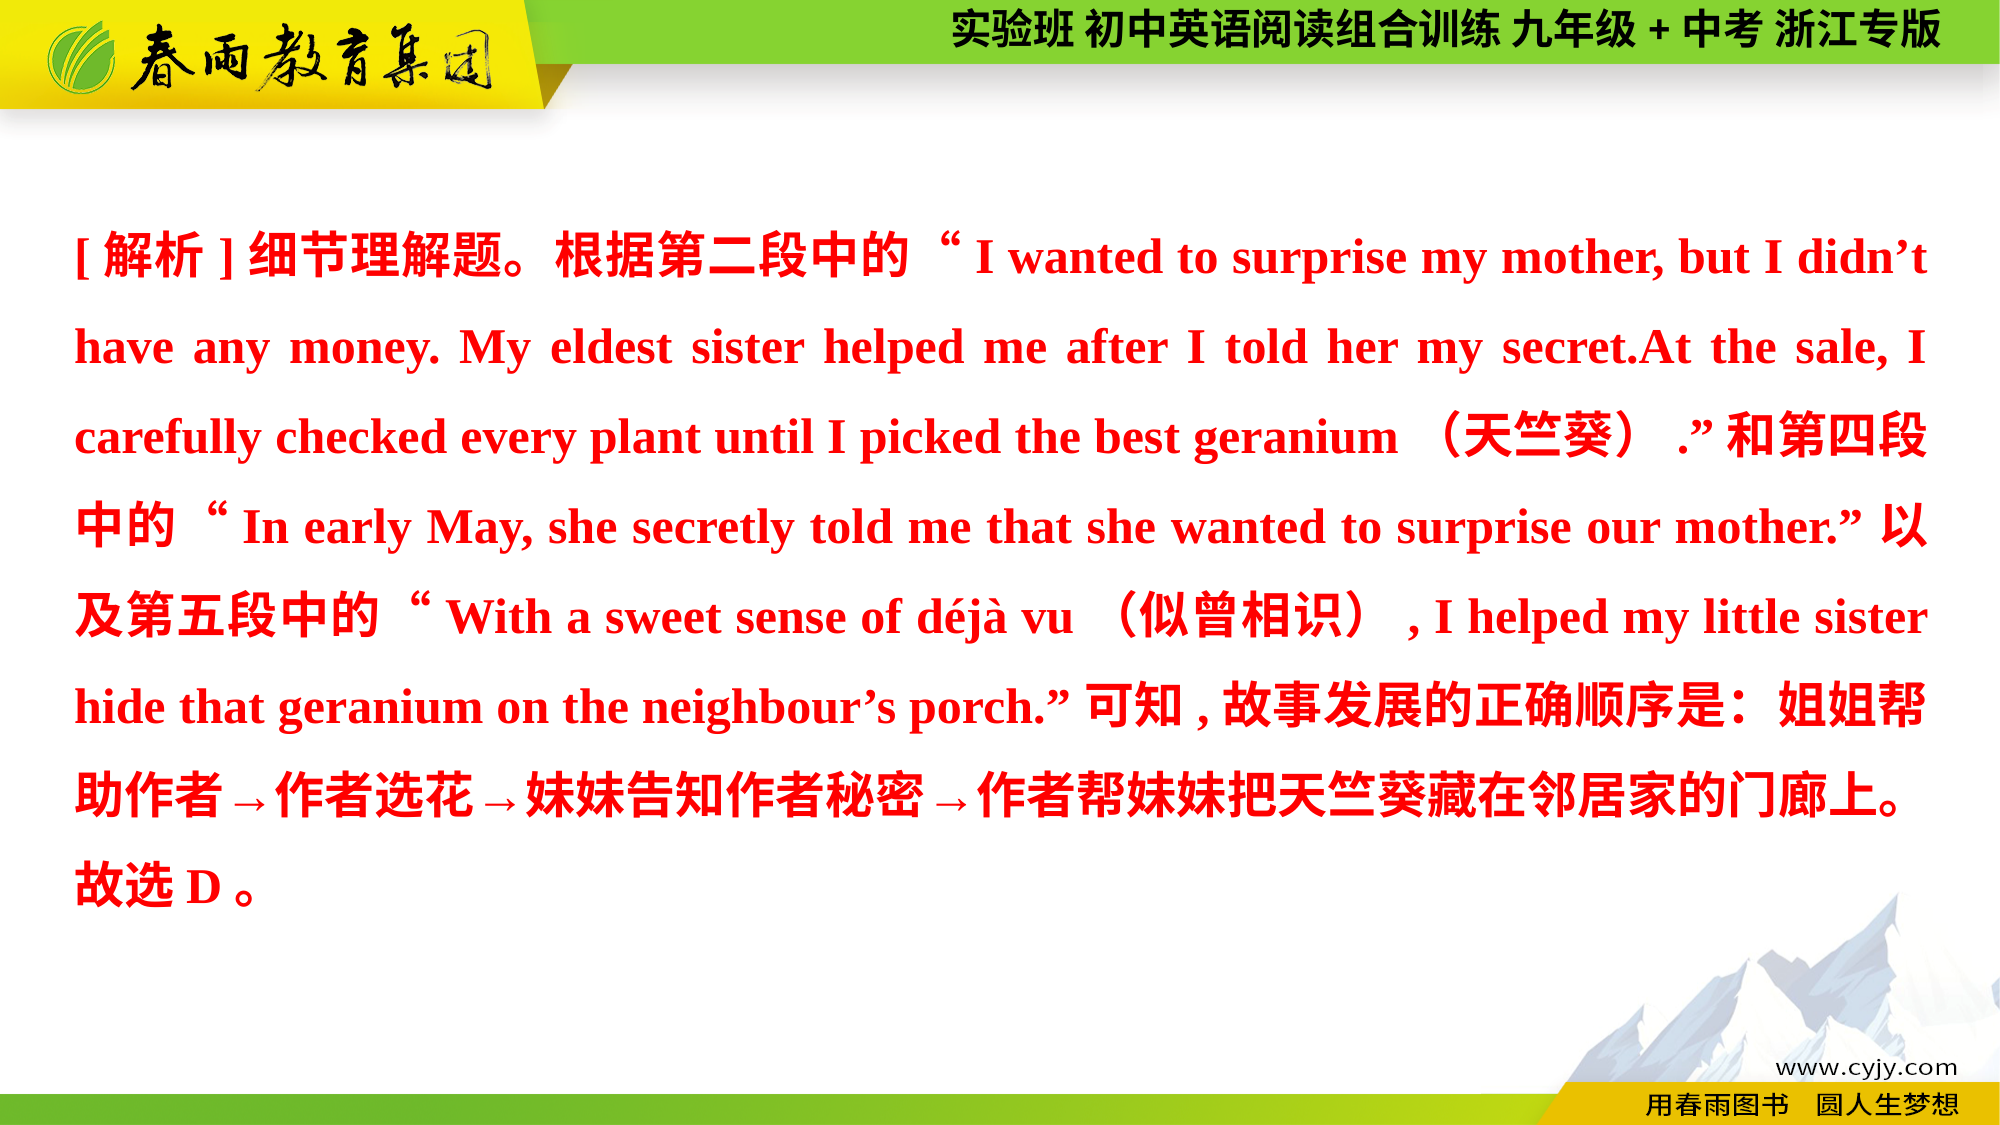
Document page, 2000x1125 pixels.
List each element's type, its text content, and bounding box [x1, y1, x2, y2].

picture [0, 0, 2000, 1125]
list [解析]细节理解题。根据第二段中的“I wanted to surprise my mother, but I didn’t have any money. My eldest sister helped me after I told her my secret.At the sale, I carefully checked every plant until I picked the best geranium（天竺葵）.”和第四段中的“In early May, she secretly told me that she wanted to surprise our mother.”以及第五段中的“With a sweet sense of déjà vu（似曾相识）, I helped my little sister hide that geranium on the neighbour’s porch.”可知,故事发展的正确顺序是：姐姐帮助作者→作者选花→妹妹告知作者秘密→作者帮妹妹把天竺葵藏在邻居家的门廊上。故选D。 [59, 186, 1944, 929]
